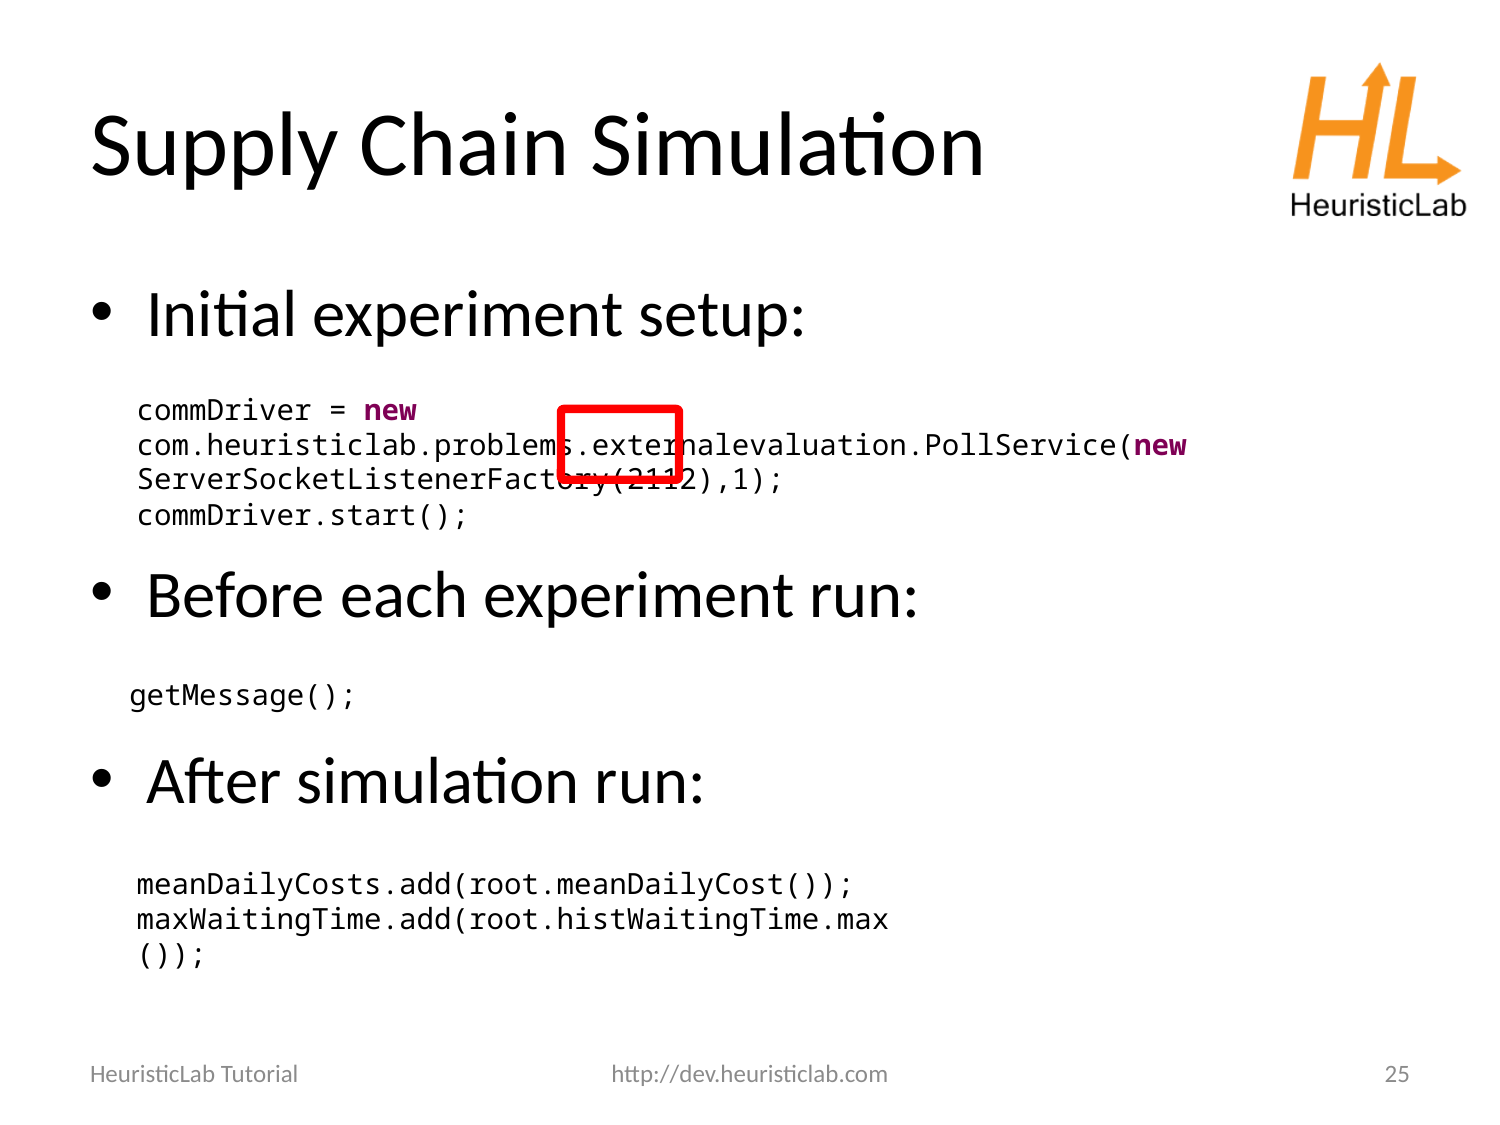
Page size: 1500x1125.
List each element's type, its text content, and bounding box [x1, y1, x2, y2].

text_box [558, 406, 682, 482]
text_box meanDailyCosts.add(root.meanDailyCost()); maxWaitingTime.add(root.histWaitingTime.max()); [121, 857, 918, 978]
title Supply Chain Simulation [75, 45, 1282, 233]
slide_number 25 [1074, 1042, 1425, 1103]
picture [1281, 27, 1474, 244]
text_box getMessage(); [114, 668, 372, 719]
slide_number HeuristicLab Tutorial [75, 1042, 425, 1103]
list Initial experiment setup: Before each experiment run: After simulation run: [75, 262, 1425, 1005]
text_box commDriver = new com.heuristiclab.problems.externalevaluation.PollService(new ServerSocketListenerFactory(2112),1); commDriver.start(); [121, 383, 1407, 539]
footer http://dev.heuristiclab.com [512, 1042, 988, 1103]
